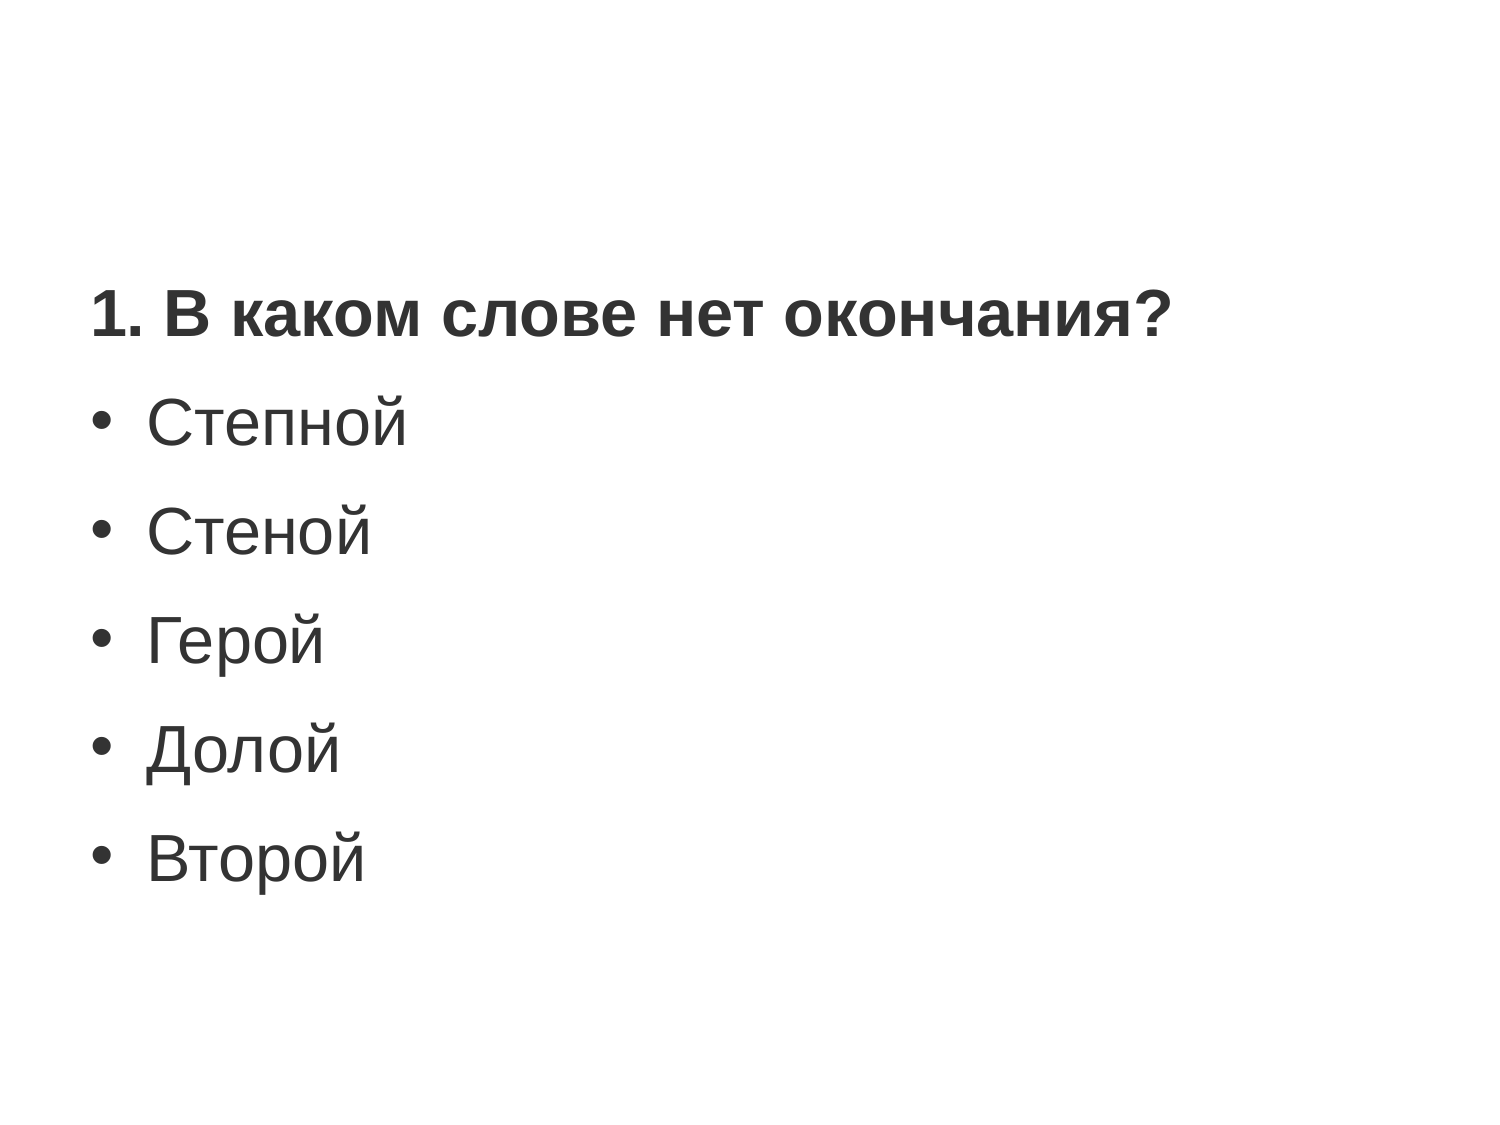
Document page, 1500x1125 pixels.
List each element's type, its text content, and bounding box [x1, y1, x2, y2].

list 1. В каком слове нет окончания? Степной Стеной Герой Долой Второй [75, 262, 1425, 1005]
